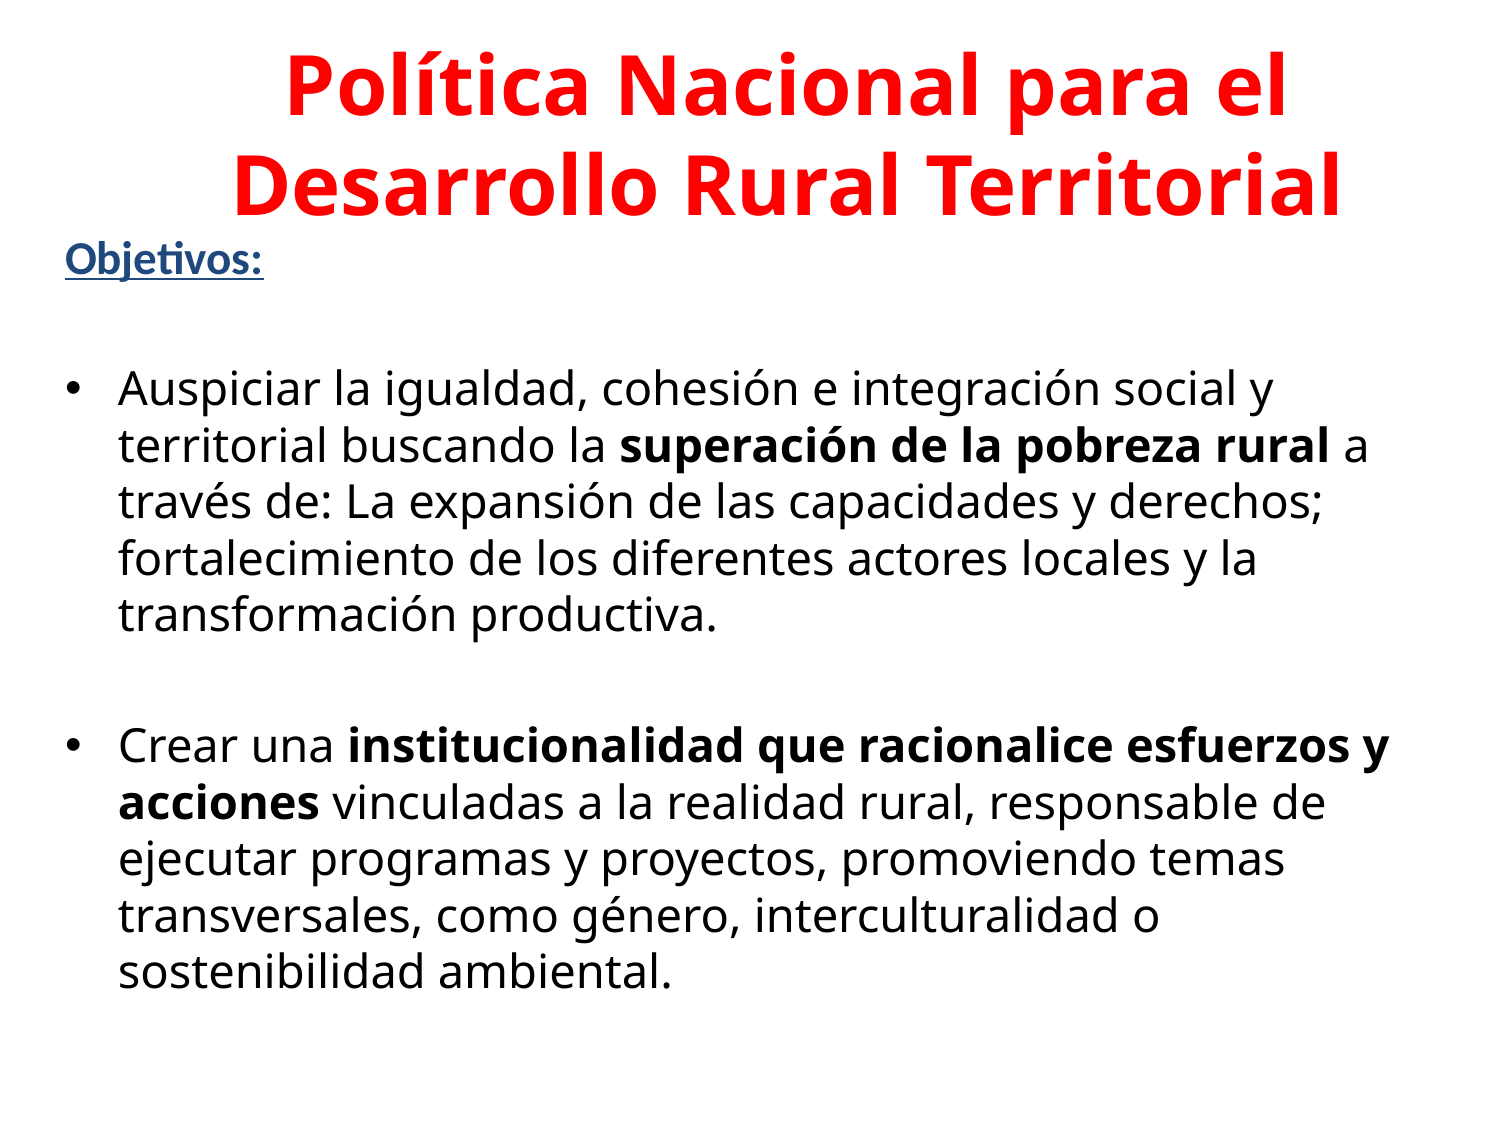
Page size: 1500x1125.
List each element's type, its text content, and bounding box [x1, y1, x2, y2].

list Objetivos: Auspiciar la igualdad, cohesión e integración social y territorial buscando la superación de la pobreza rural a través de: La expansión de las capacidades y derechos; fortalecimiento de los diferentes actores locales y la transformación productiva. Crear una institucionalidad que racionalice esfuerzos y acciones vinculadas a la realidad rural, responsable de ejecutar programas y proyectos, promoviendo temas transversales, como género, interculturalidad o sostenibilidad ambiental. [50, 219, 1463, 1013]
title Política Nacional para el Desarrollo Rural Territorial [75, 24, 1500, 175]
